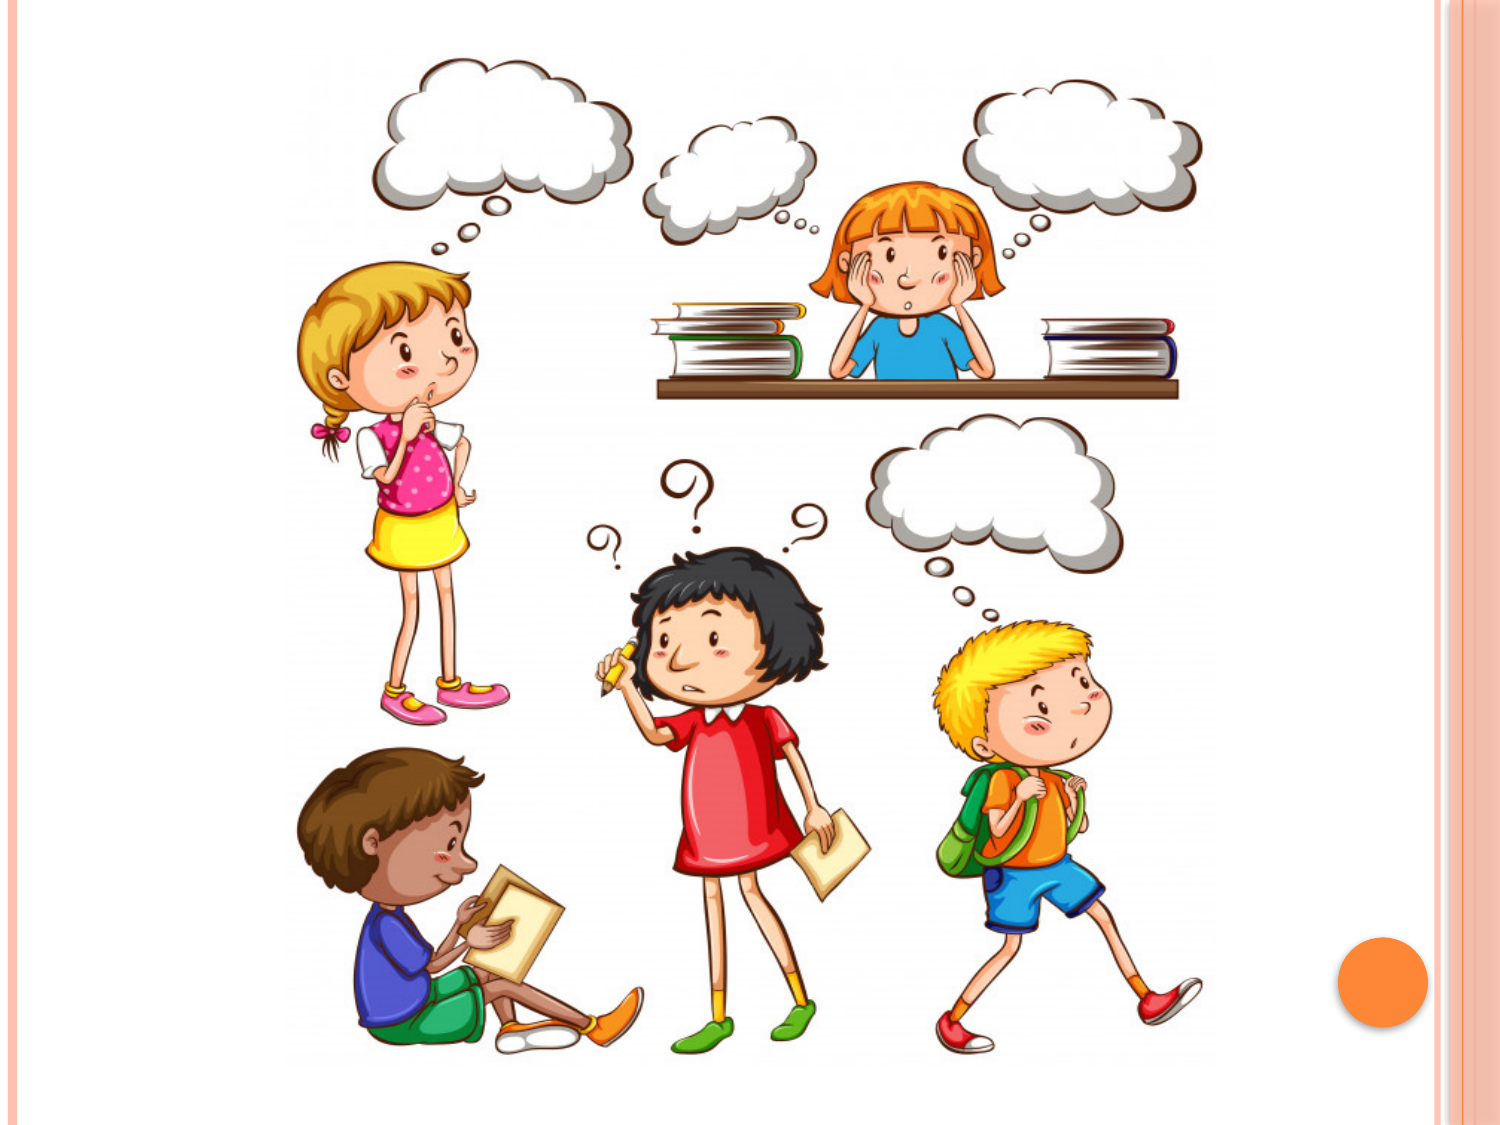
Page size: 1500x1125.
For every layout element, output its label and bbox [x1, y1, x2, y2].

picture [283, 46, 1217, 1067]
